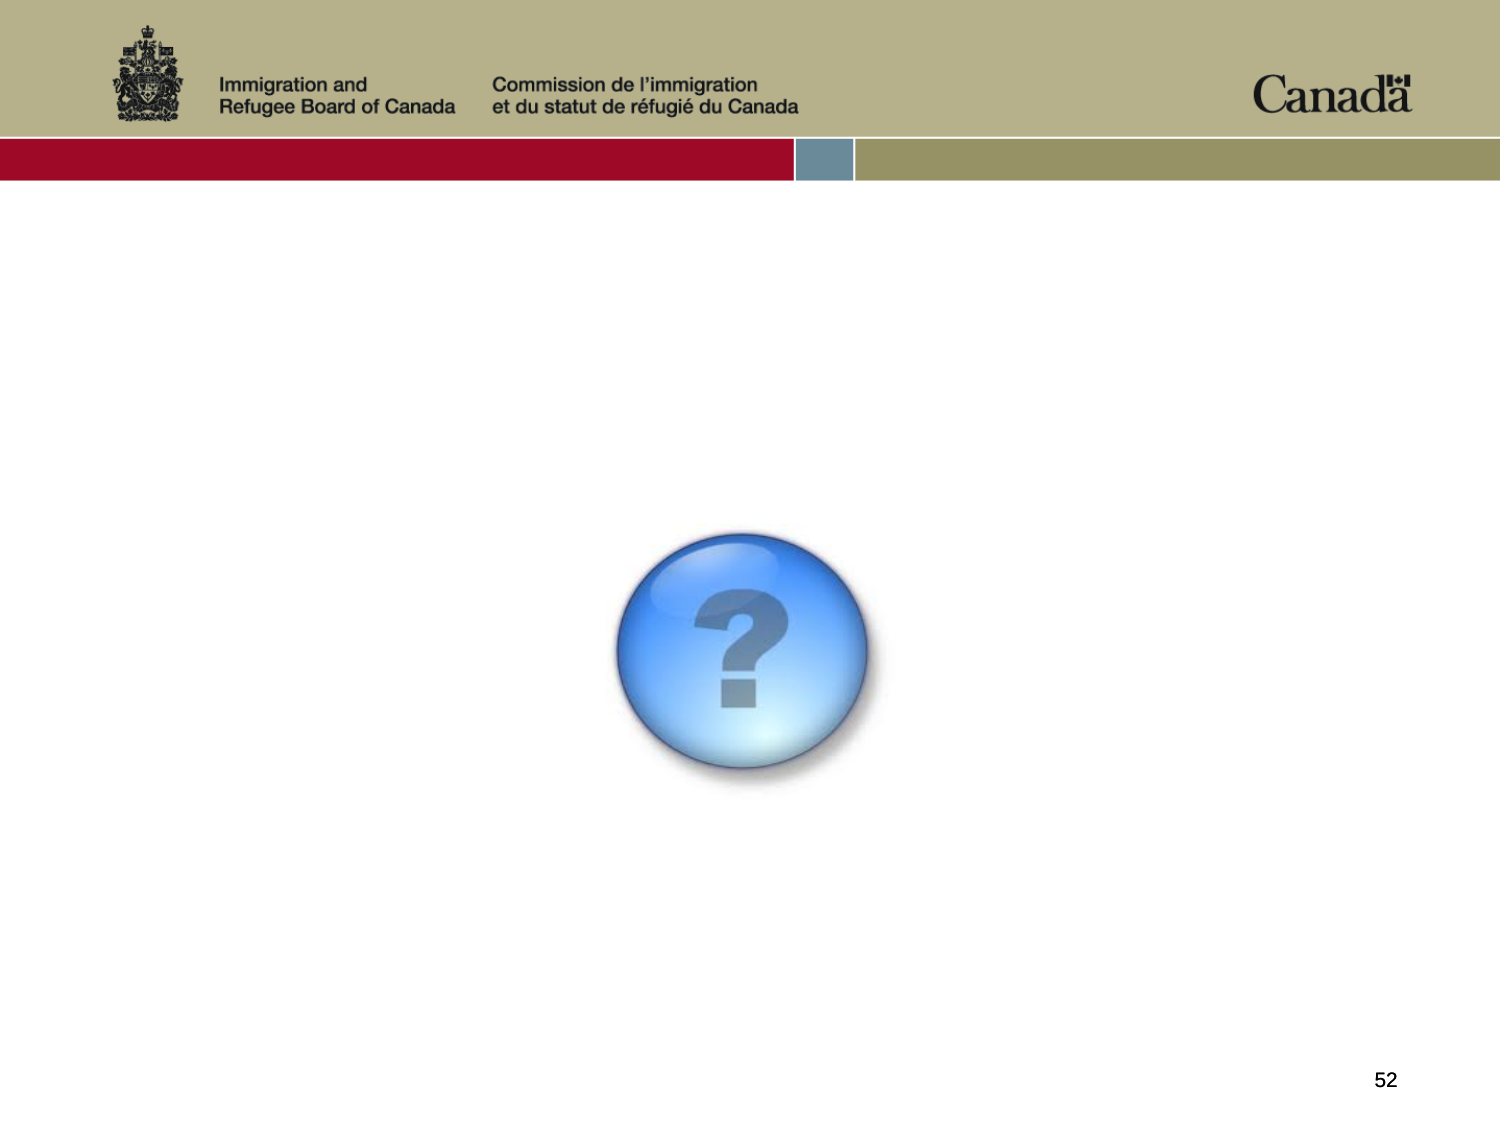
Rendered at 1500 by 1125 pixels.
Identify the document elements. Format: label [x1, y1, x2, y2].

text_box [1099, 1024, 1413, 1100]
picture [0, 0, 1500, 1125]
list [584, 503, 901, 800]
